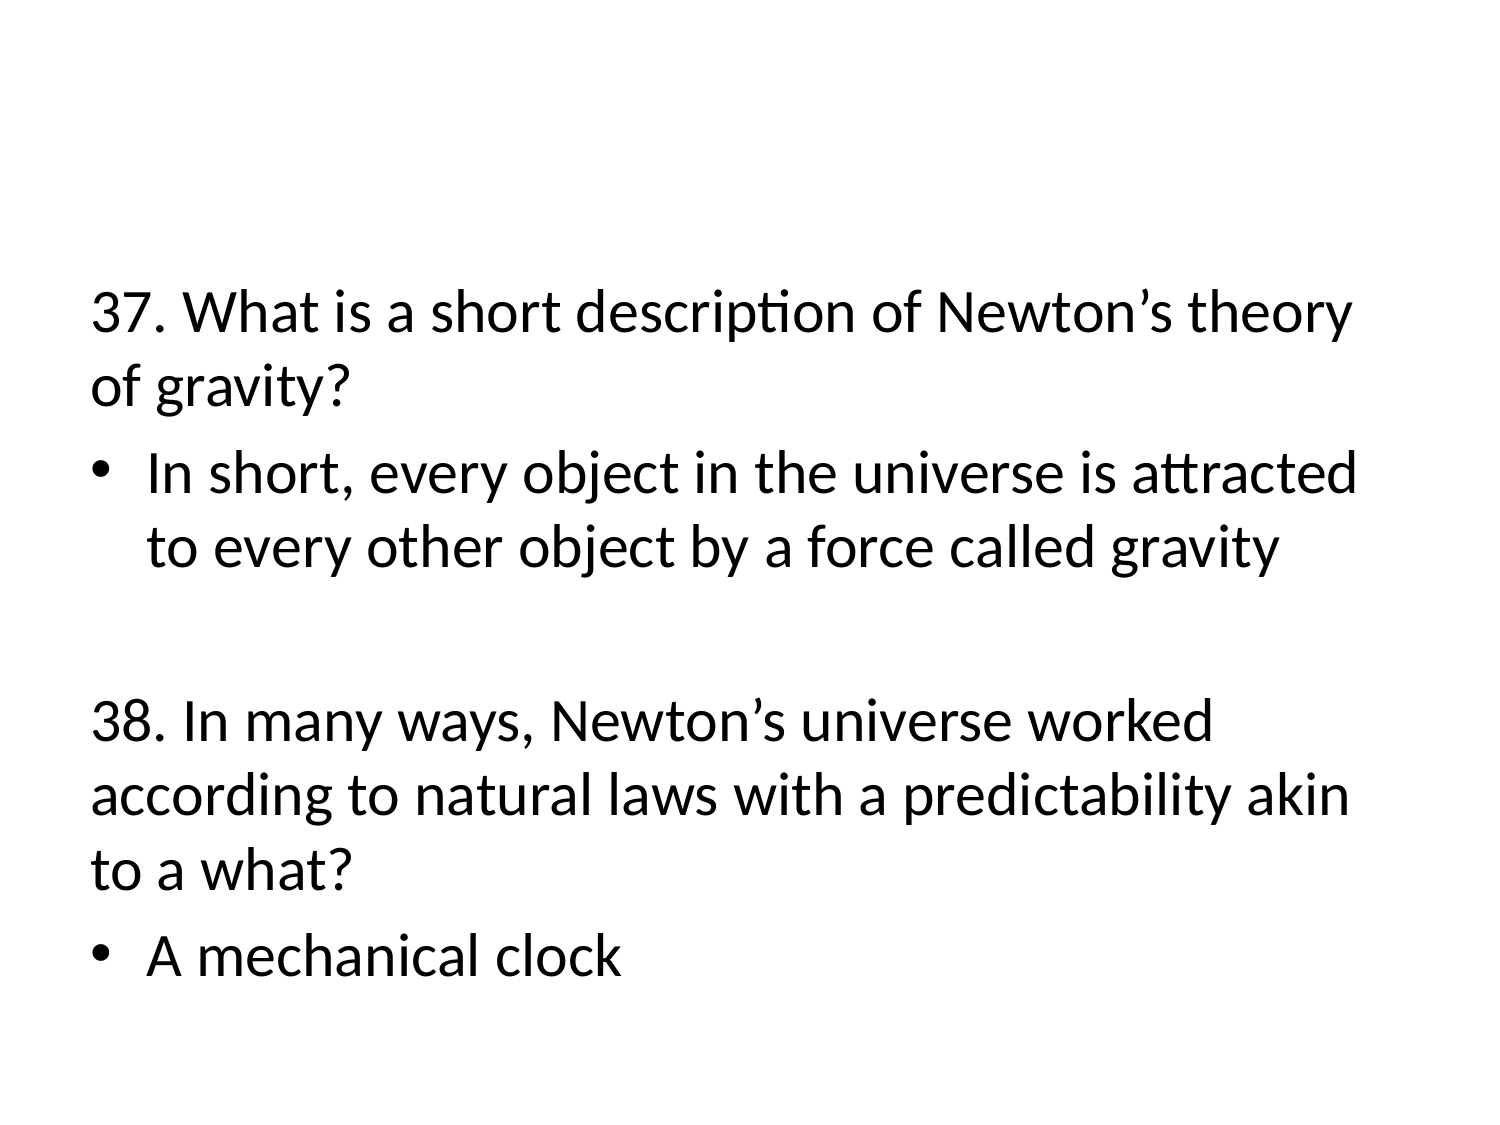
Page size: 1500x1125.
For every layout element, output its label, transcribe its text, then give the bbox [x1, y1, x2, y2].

list 37. What is a short description of Newton’s theory of gravity? In short, every object in the universe is attracted to every other object by a force called gravity 38. In many ways, Newton’s universe worked according to natural laws with a predictability akin to a what? A mechanical clock [75, 262, 1425, 1005]
